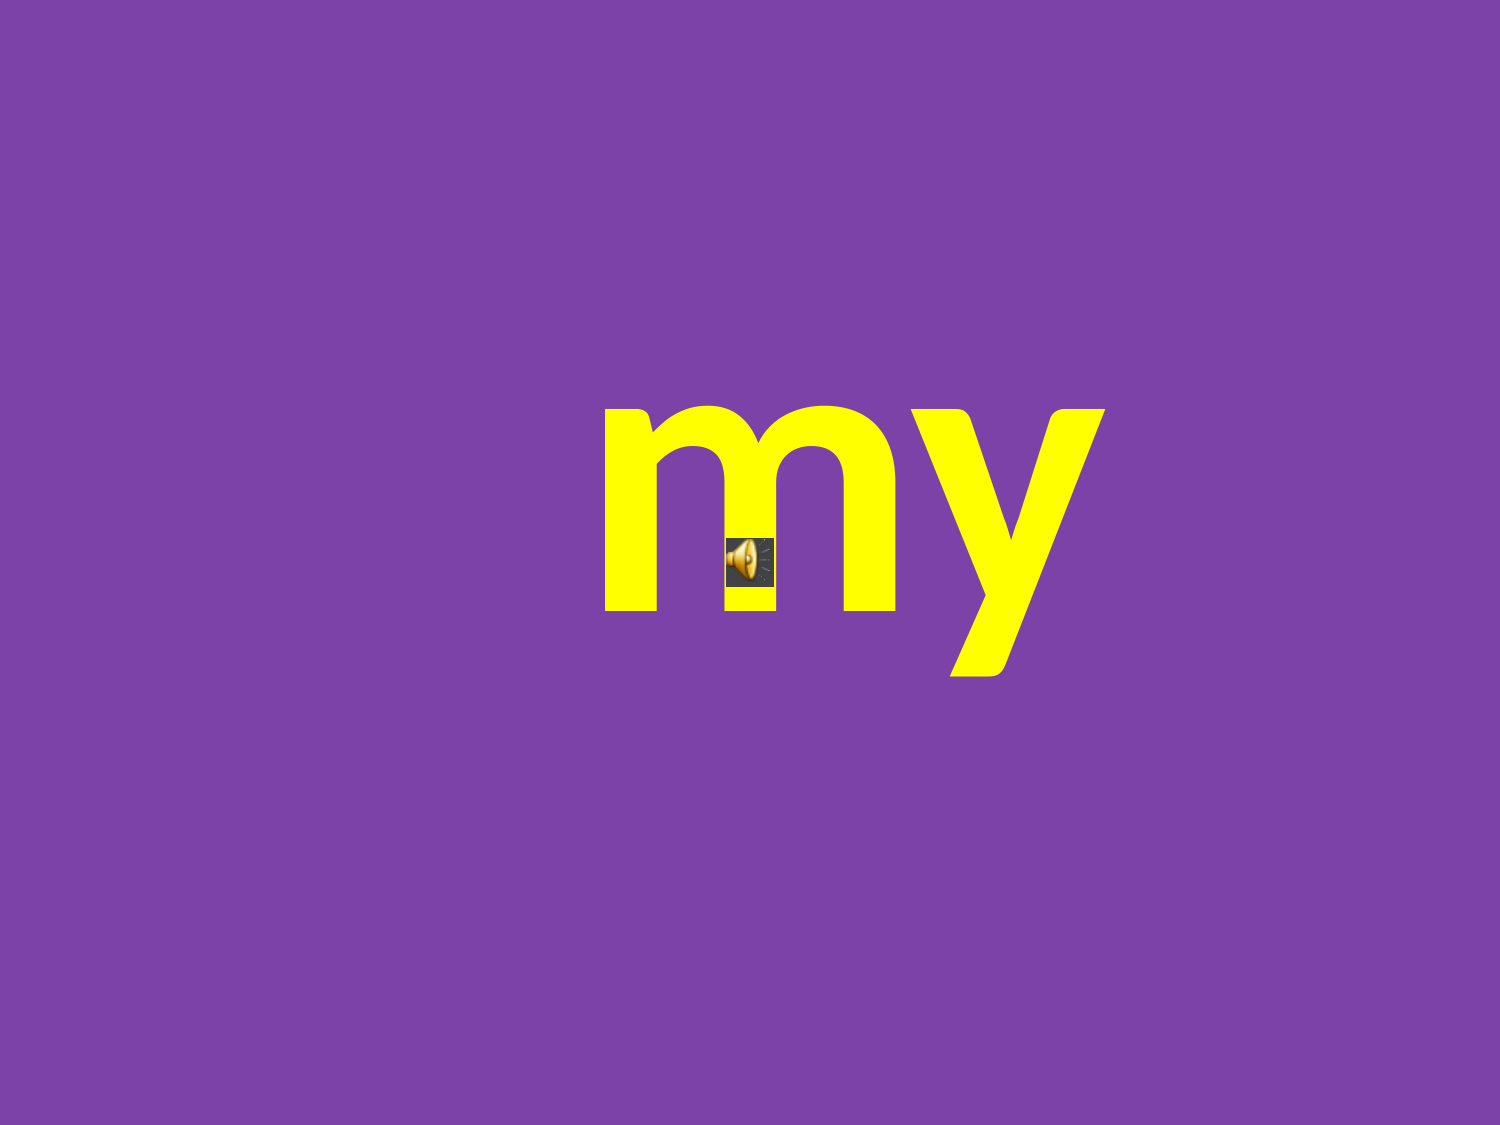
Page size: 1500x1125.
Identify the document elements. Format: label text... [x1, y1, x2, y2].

picture [724, 537, 776, 588]
text_box my [512, 187, 1175, 703]
